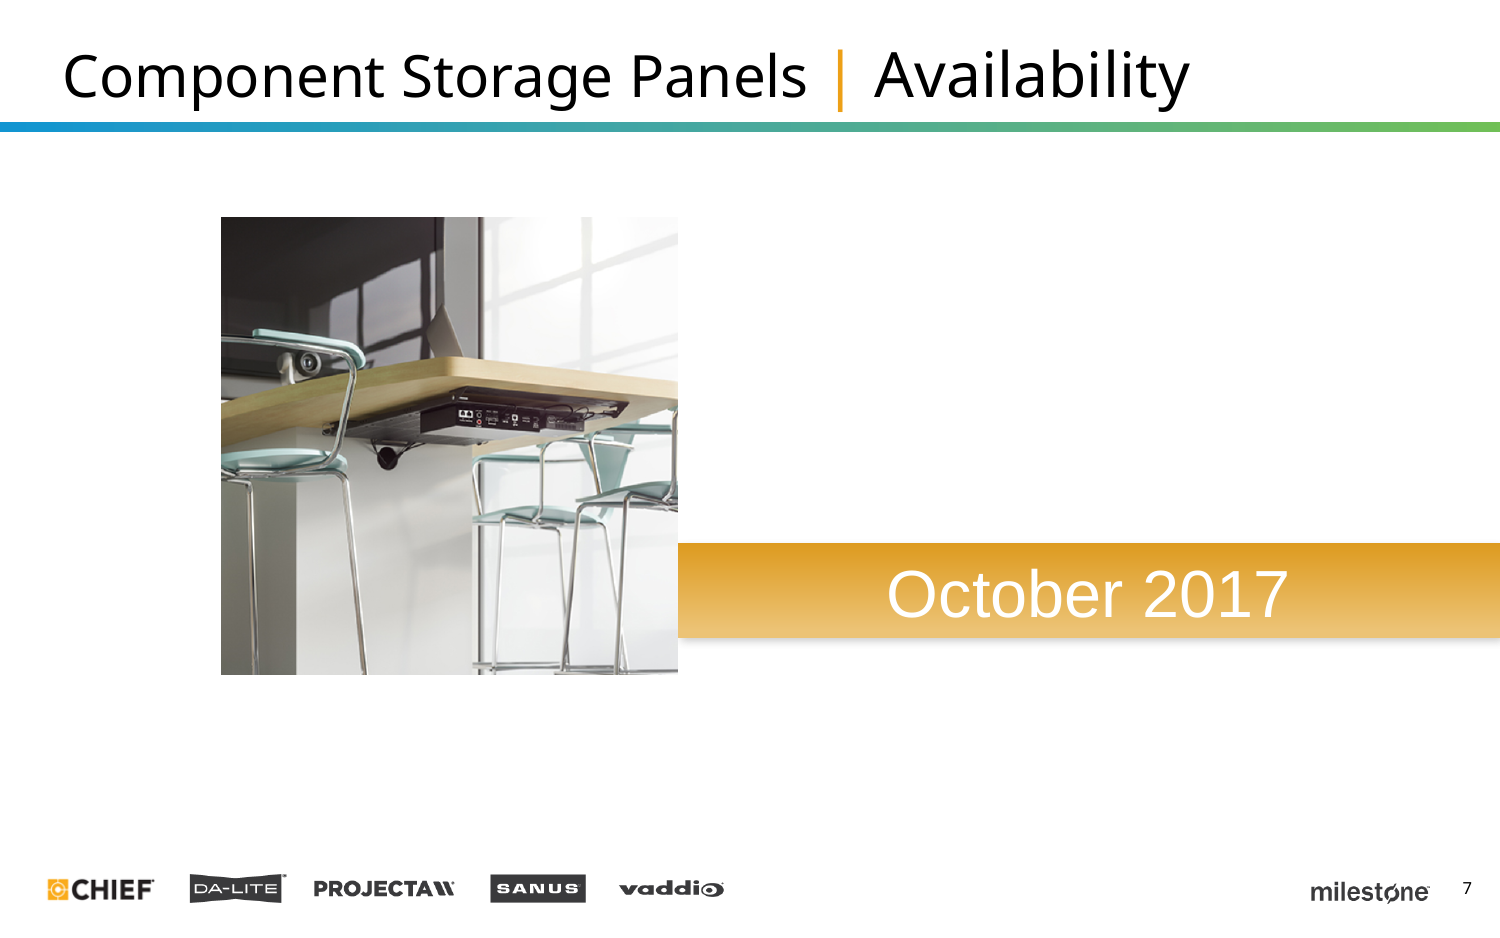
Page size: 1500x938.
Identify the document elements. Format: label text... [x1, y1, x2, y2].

picture [221, 217, 678, 675]
picture [1308, 870, 1432, 906]
picture [617, 871, 726, 906]
text_box October 2017 [682, 543, 1500, 638]
picture [0, 122, 1500, 132]
picture [485, 871, 590, 906]
picture [29, 860, 176, 920]
picture [178, 871, 296, 906]
picture [309, 871, 459, 906]
list Component Storage Panels | Availability [47, 27, 1432, 110]
